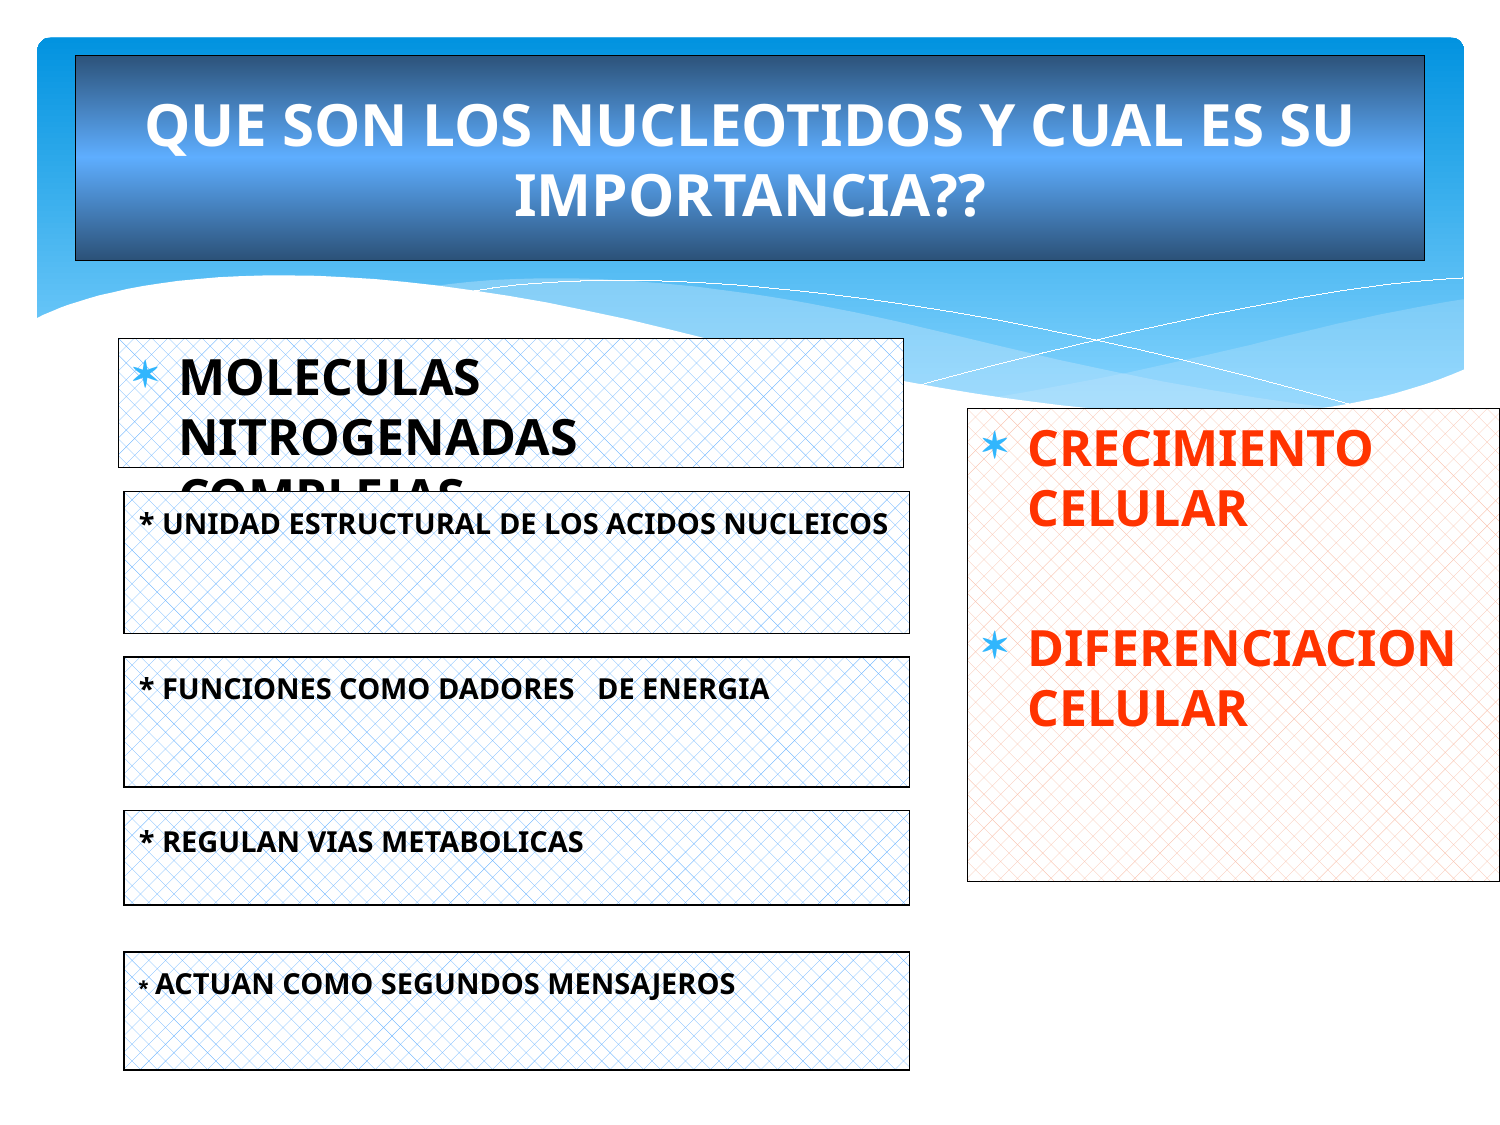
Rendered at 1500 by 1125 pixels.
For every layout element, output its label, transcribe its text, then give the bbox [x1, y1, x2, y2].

list CRECIMIENTO CELULAR DIFERENCIACION CELULAR [967, 408, 1500, 882]
text_box * UNIDAD ESTRUCTURAL DE LOS ACIDOS NUCLEICOS [123, 491, 910, 634]
text_box * REGULAN VIAS METABOLICAS [123, 810, 910, 905]
text_box * FUNCIONES COMO DADORES DE ENERGIA [123, 656, 910, 787]
list MOLECULAS NITROGENADAS COMPLEJAS. [118, 338, 904, 468]
text_box * ACTUAN COMO SEGUNDOS MENSAJEROS [123, 952, 910, 1071]
title QUE SON LOS NUCLEOTIDOS Y CUAL ES SU IMPORTANCIA?? [75, 55, 1425, 261]
